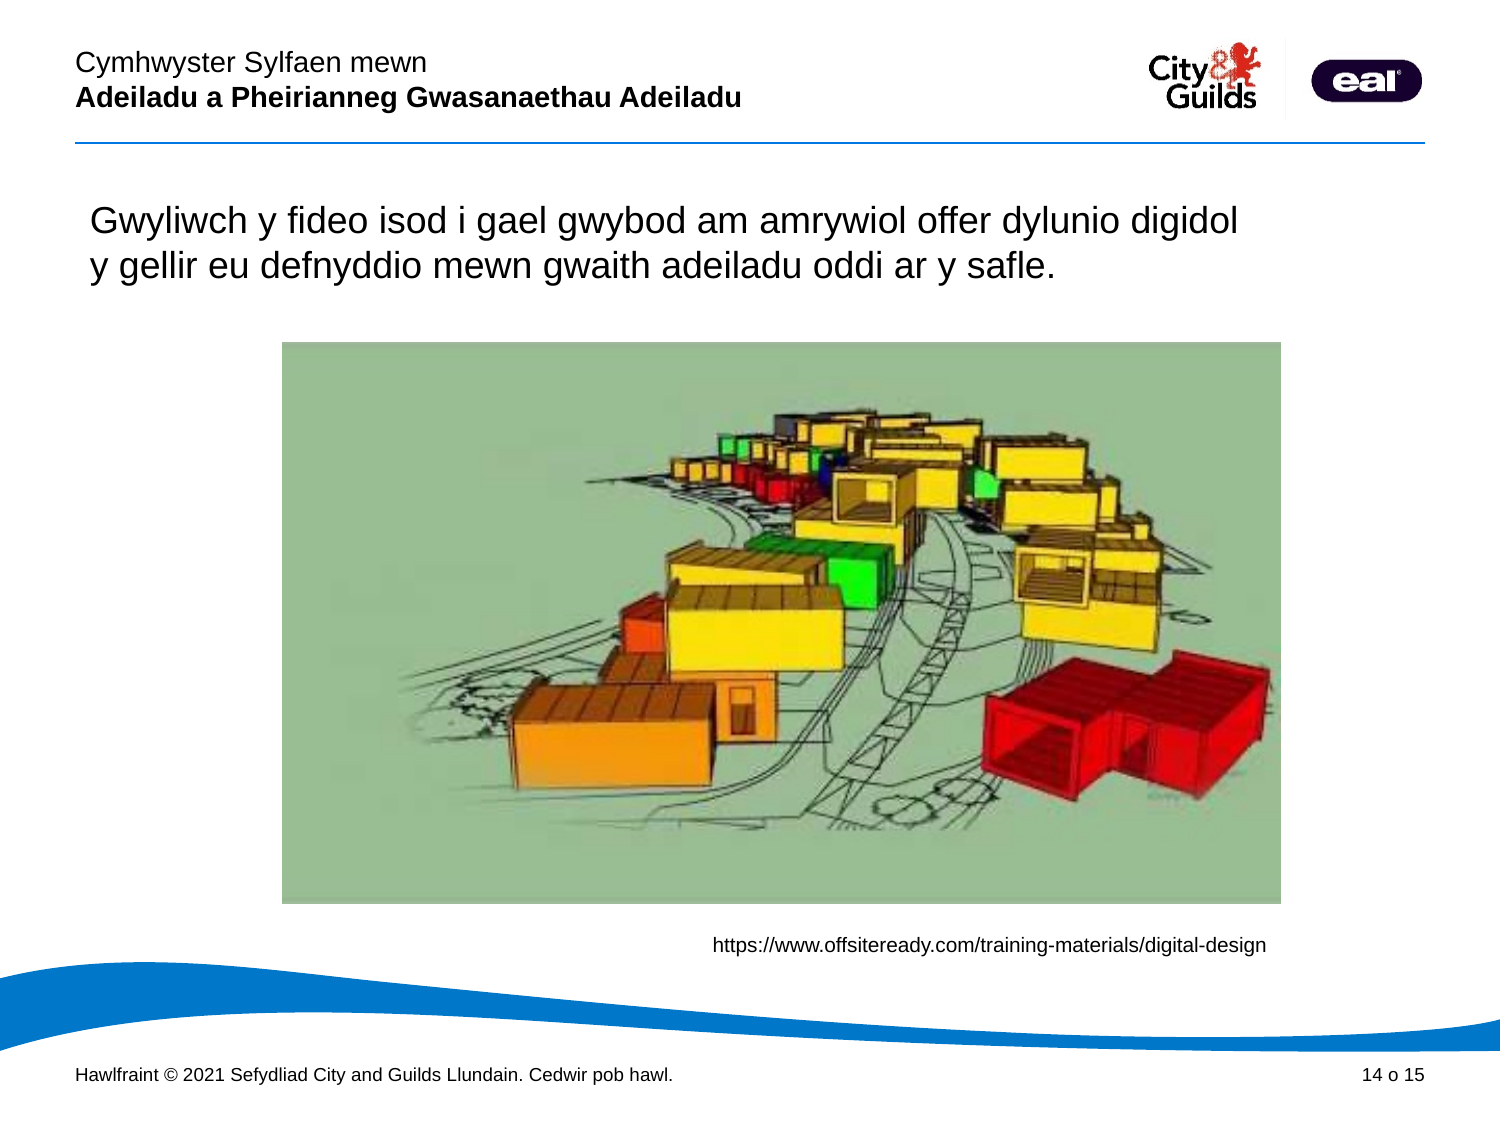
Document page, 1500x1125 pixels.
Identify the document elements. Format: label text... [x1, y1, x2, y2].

picture [1149, 38, 1422, 121]
text_box Gwyliwch y fideo isod i gael gwybod am amrywiol offer dylunio digidol y gellir eu defnyddio mewn gwaith adeiladu oddi ar y safle. [74, 188, 1275, 294]
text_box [281, 341, 1282, 905]
text_box https://www.offsiteready.com/training-materials/digital-design [531, 924, 1282, 965]
